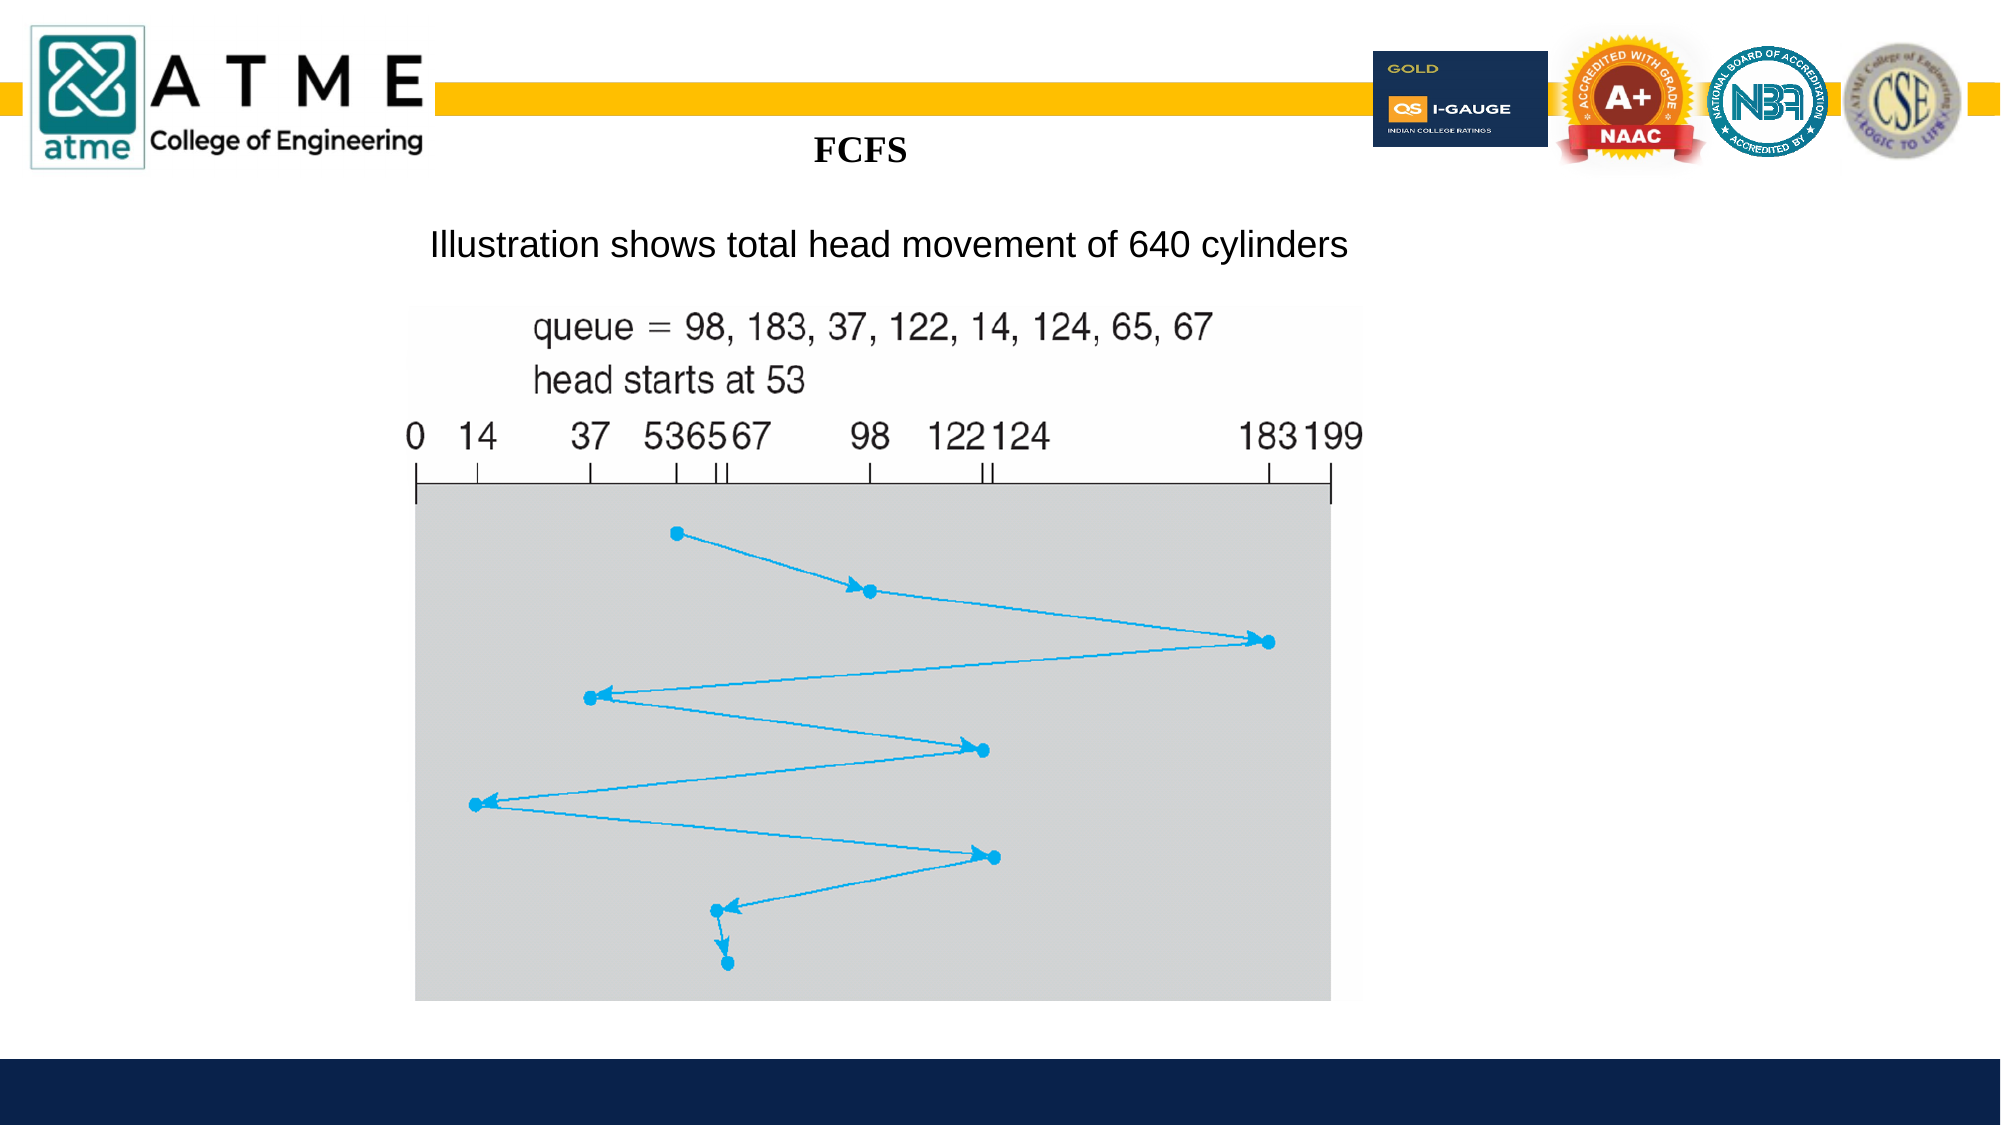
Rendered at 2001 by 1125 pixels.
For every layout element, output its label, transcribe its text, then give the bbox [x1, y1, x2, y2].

picture [0, 1059, 2001, 1125]
title FCFS [799, 117, 1940, 213]
picture [22, 15, 435, 178]
text_box Illustration shows total head movement of 640 cylinders [414, 212, 1365, 273]
picture [1373, 20, 1828, 117]
picture [1840, 26, 1968, 176]
picture [403, 306, 1363, 1001]
